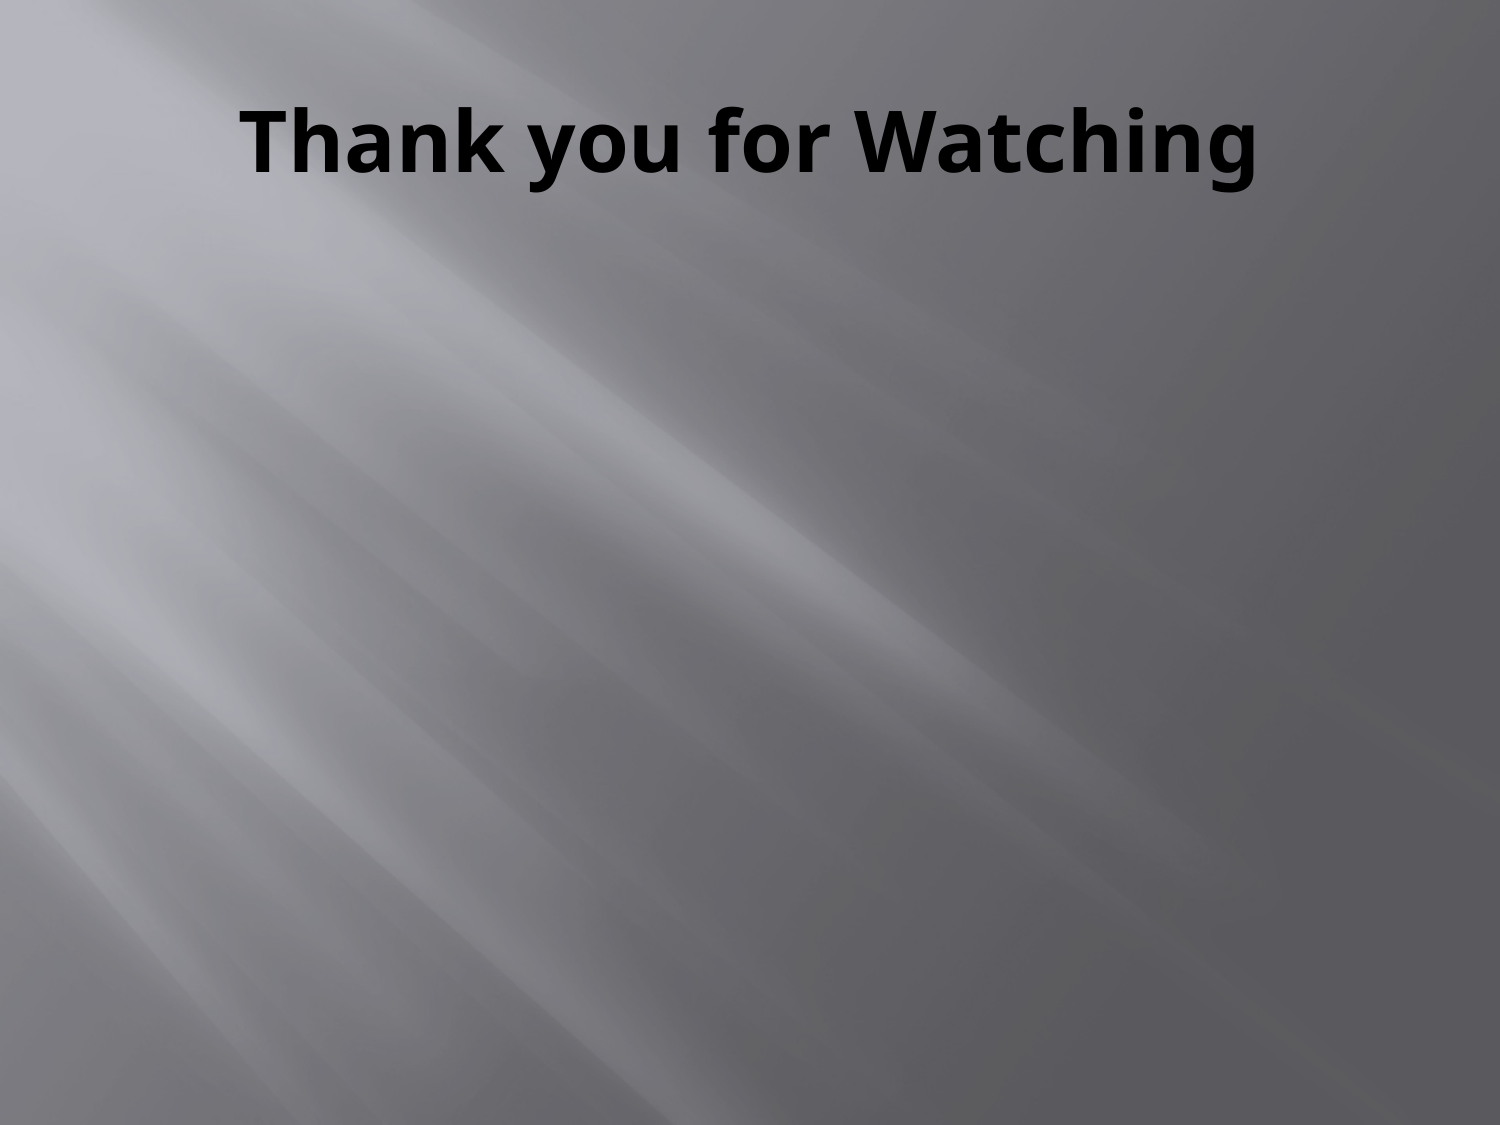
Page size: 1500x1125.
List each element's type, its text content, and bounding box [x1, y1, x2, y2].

title Thank you for Watching [75, 45, 1425, 233]
